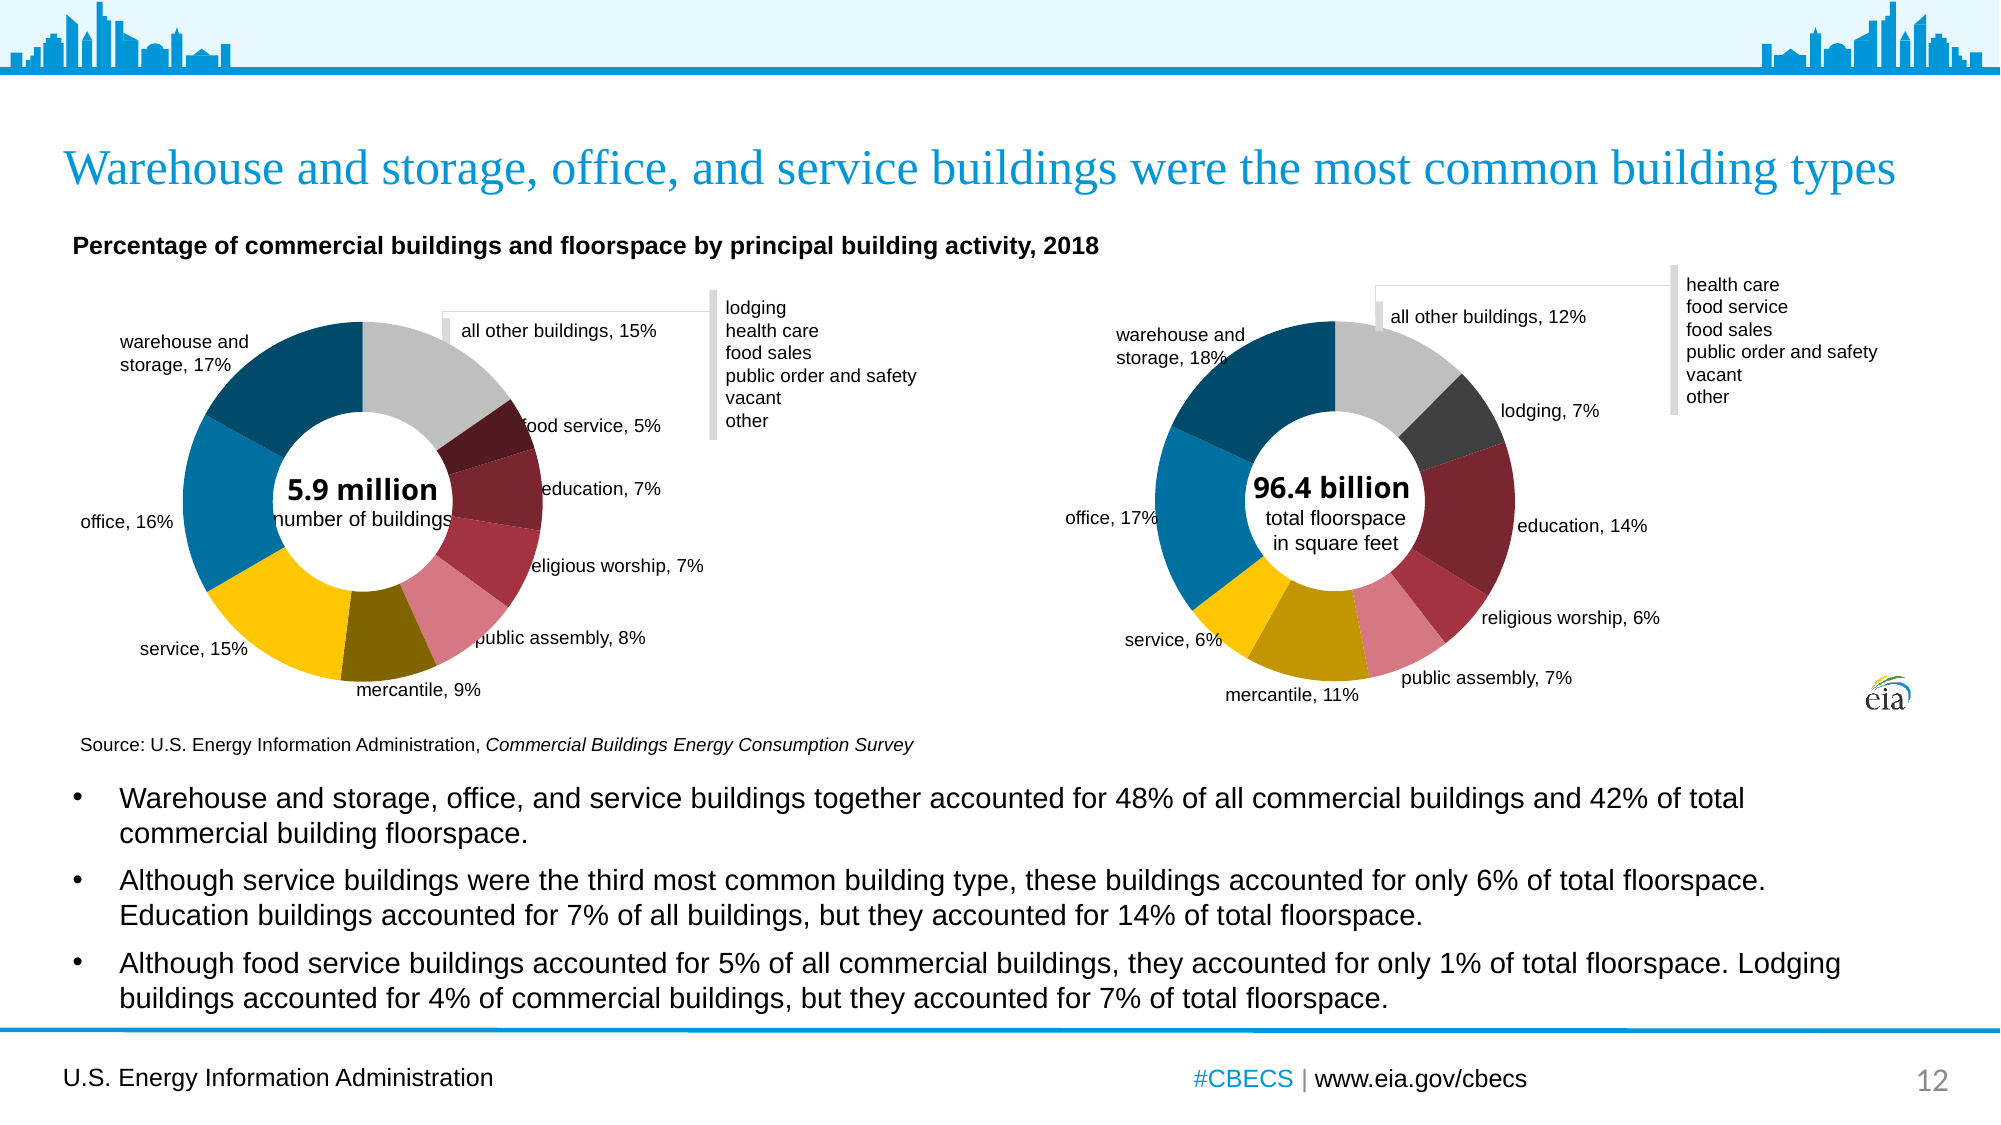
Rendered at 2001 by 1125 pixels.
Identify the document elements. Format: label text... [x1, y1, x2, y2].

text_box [65, 288, 942, 709]
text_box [1050, 264, 1905, 714]
chart [160, 314, 566, 690]
slide_number 12 [1886, 1048, 1978, 1109]
text_box Warehouse and storage, office, and service buildings together accounted for 48% of all commercial buildings and 42% of total commercial building floorspace. Although service buildings were the third most common building type, these buildings accounted for only 6% of total floorspace. Education buildings accounted for 7% of all buildings, but they accounted for 14% of total floorspace. Although food service buildings accounted for 5% of all commercial buildings, they accounted for only 1% of total floorspace. Lodging buildings accounted for 4% of commercial buildings, but they accounted for 7% of total floorspace. [57, 771, 1897, 1022]
text_box Source: U.S. Energy Information Administration, Commercial Buildings Energy Consumption Survey [65, 725, 1066, 763]
text_box Percentage of commercial buildings and floorspace by principal building activity, 2018 [57, 222, 1157, 268]
title Warehouse and storage, office, and service buildings were the most common building types [48, 77, 1952, 202]
footer #CBECS | www.eia.gov/cbecs [1023, 1047, 1699, 1107]
picture [1863, 673, 1913, 712]
